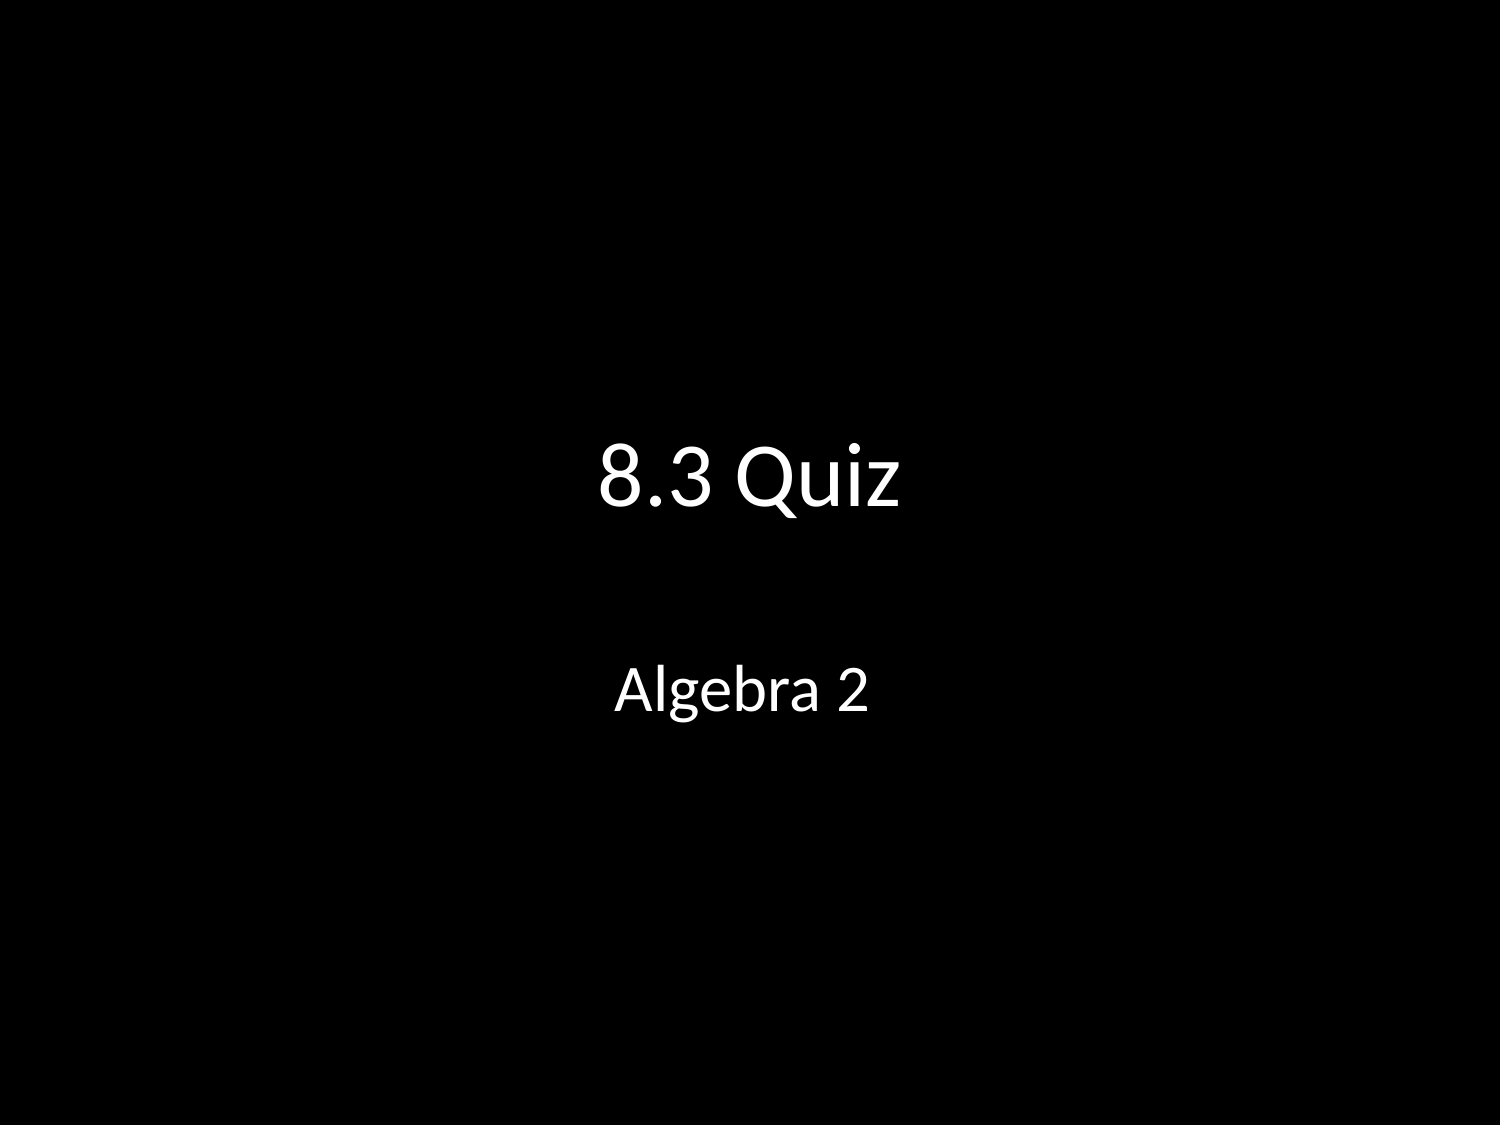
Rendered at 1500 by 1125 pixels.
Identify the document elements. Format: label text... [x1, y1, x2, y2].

subtitle Algebra 2 [225, 637, 1275, 925]
title 8.3 Quiz [112, 349, 1388, 591]
